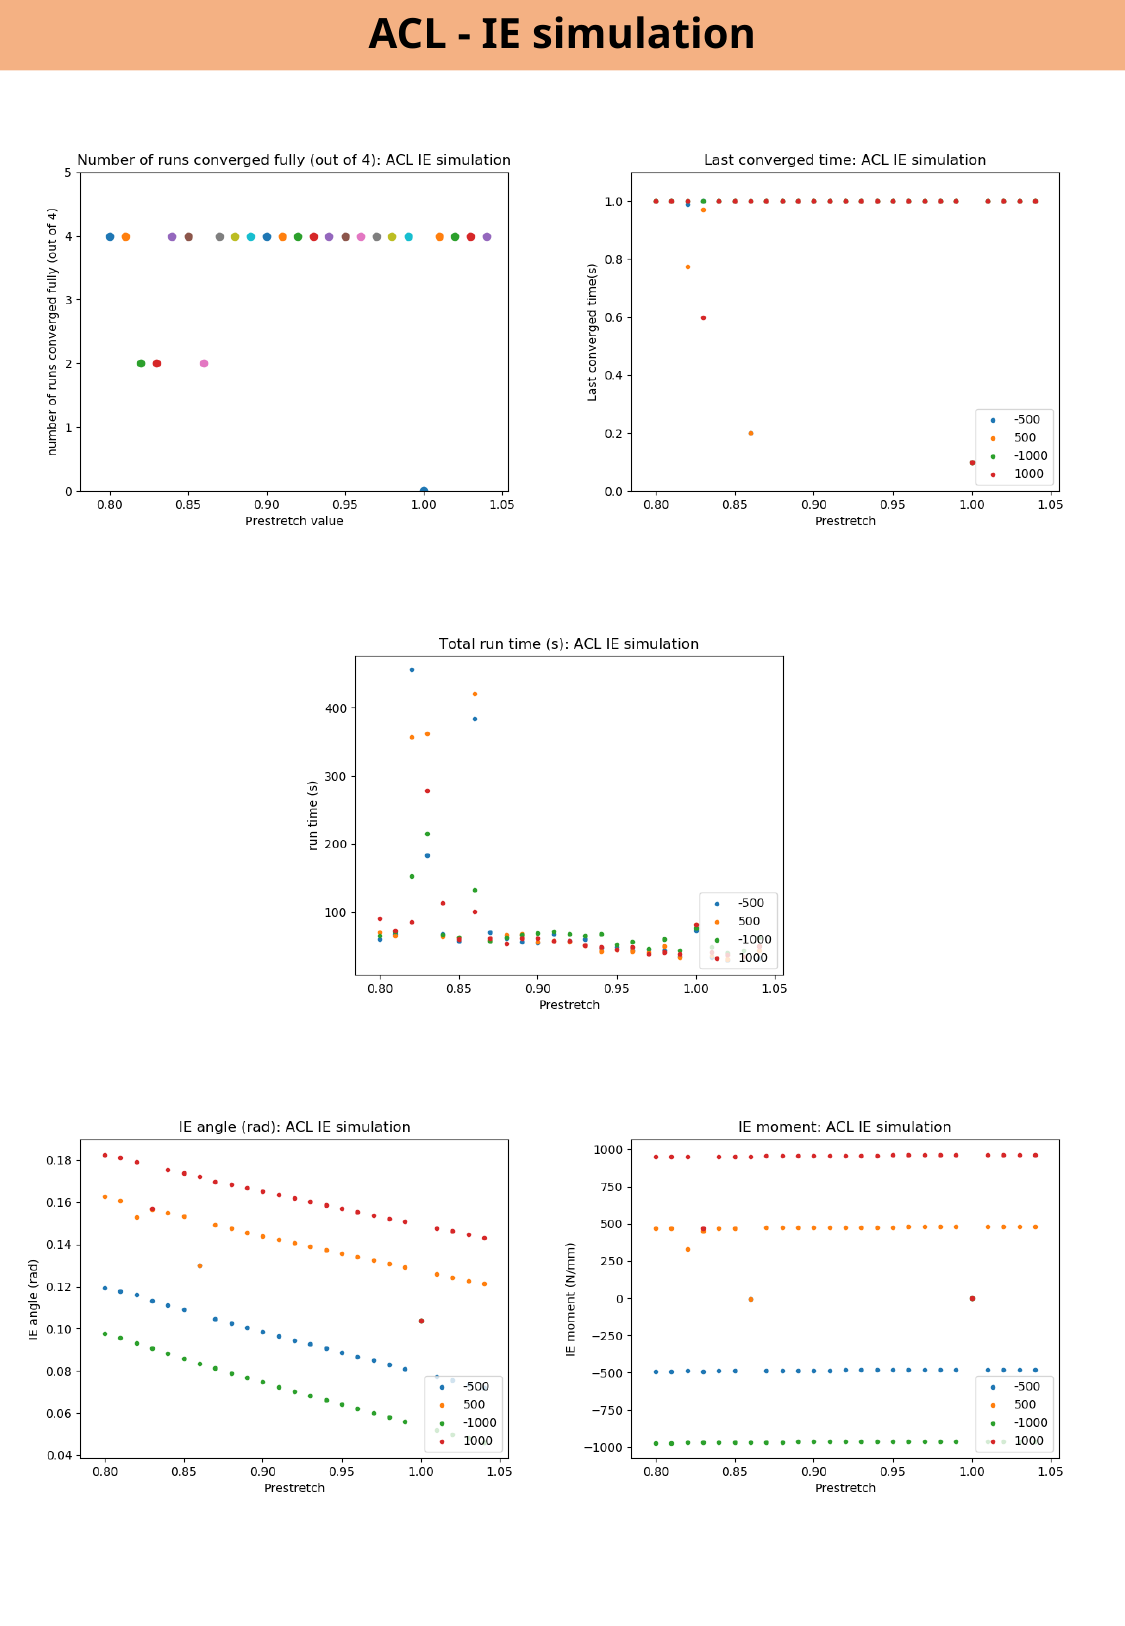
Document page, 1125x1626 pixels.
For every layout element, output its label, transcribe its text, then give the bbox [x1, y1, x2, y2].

picture [11, 1089, 1114, 1503]
picture [11, 122, 1114, 536]
text_box ACL - IE simulation [0, 0, 1125, 71]
picture [286, 605, 839, 1020]
